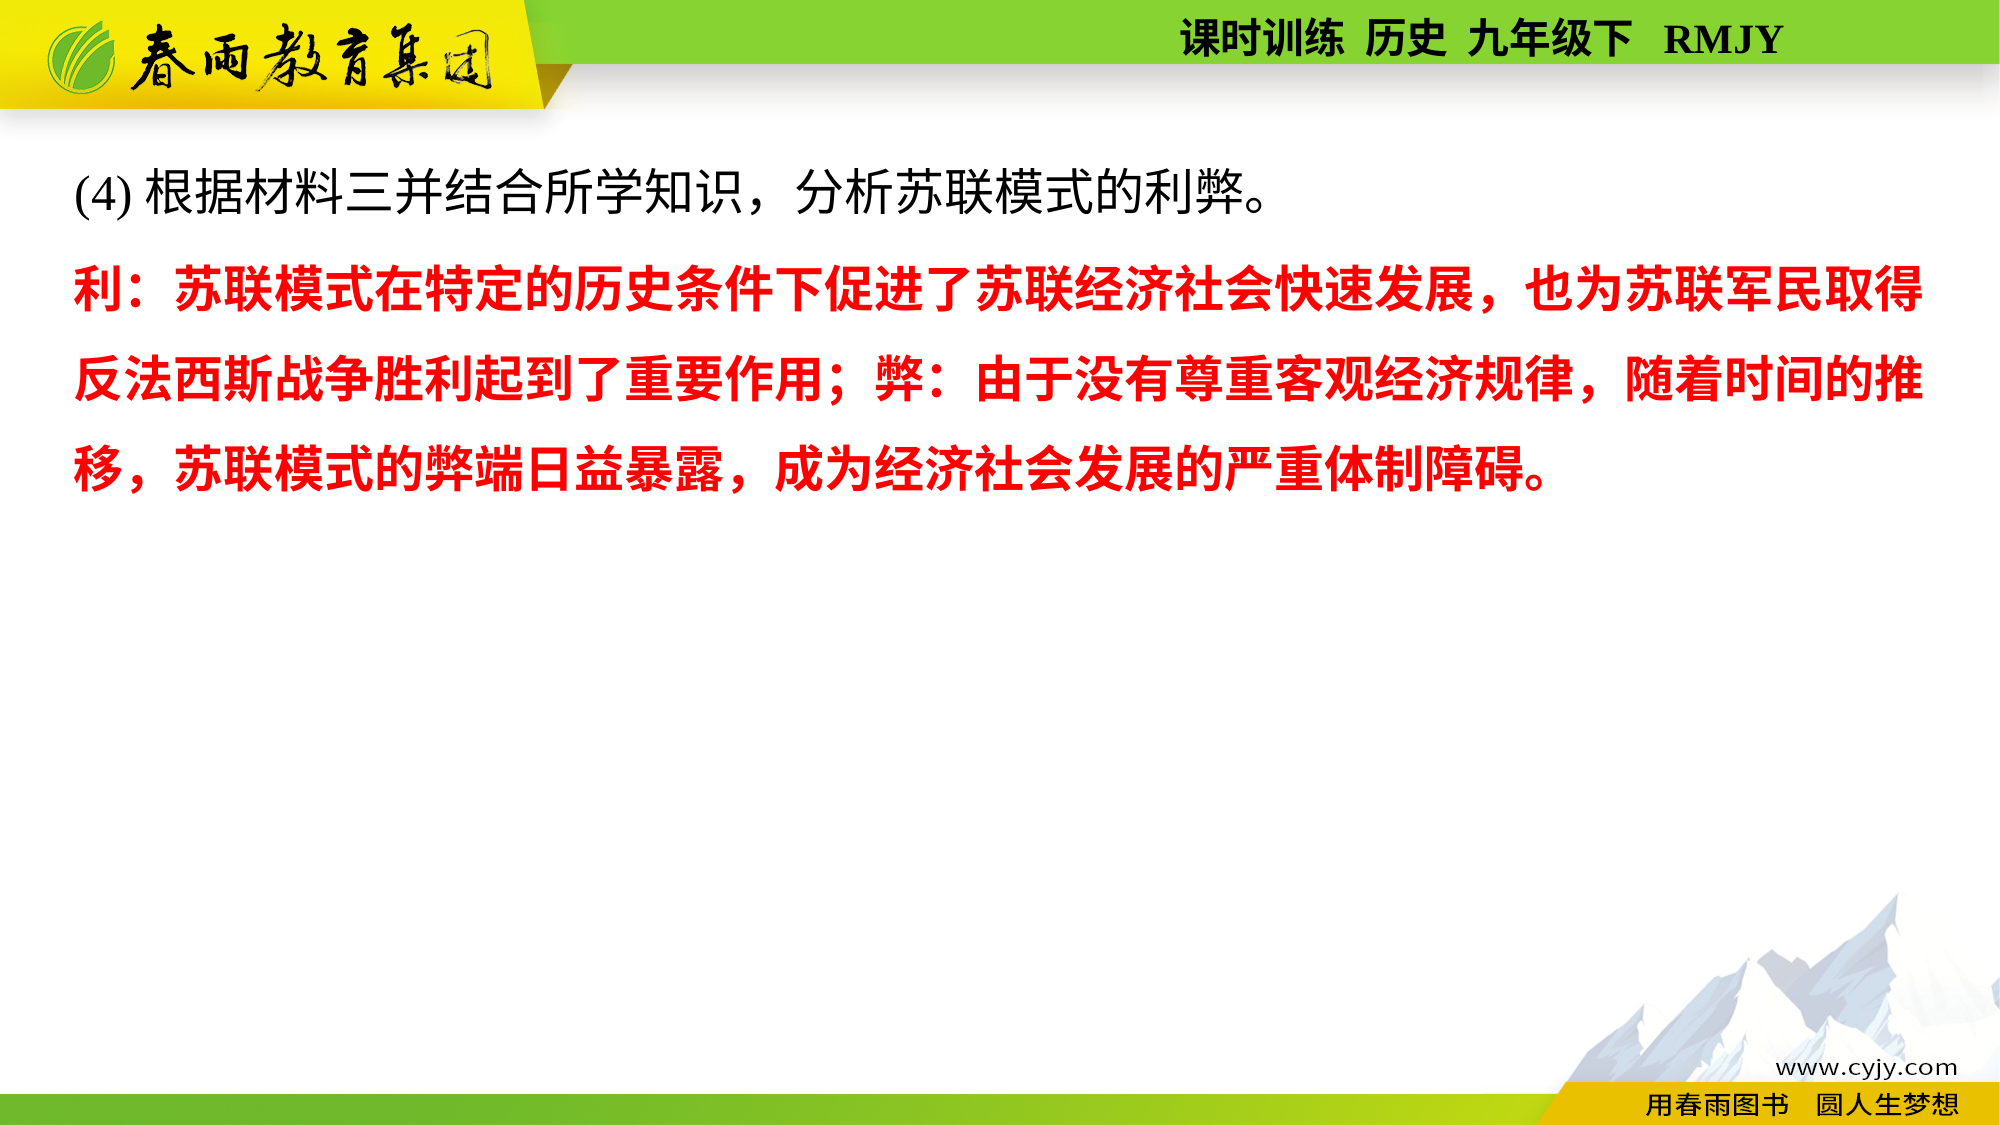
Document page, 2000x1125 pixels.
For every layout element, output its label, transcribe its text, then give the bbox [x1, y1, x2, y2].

picture [0, 0, 2000, 1125]
list (4)根据材料三并结合所学知识，分析苏联模式的利弊。 [59, 122, 1944, 217]
text_box 利：苏联模式在特定的历史条件下促进了苏联经济社会快速发展，也为苏联军民取得反法西斯战争胜利起到了重要作用；弊：由于没有尊重客观经济规律，随着时间的推移，苏联模式的弊端日益暴露，成为经济社会发展的严重体制障碍。 [59, 219, 1969, 505]
